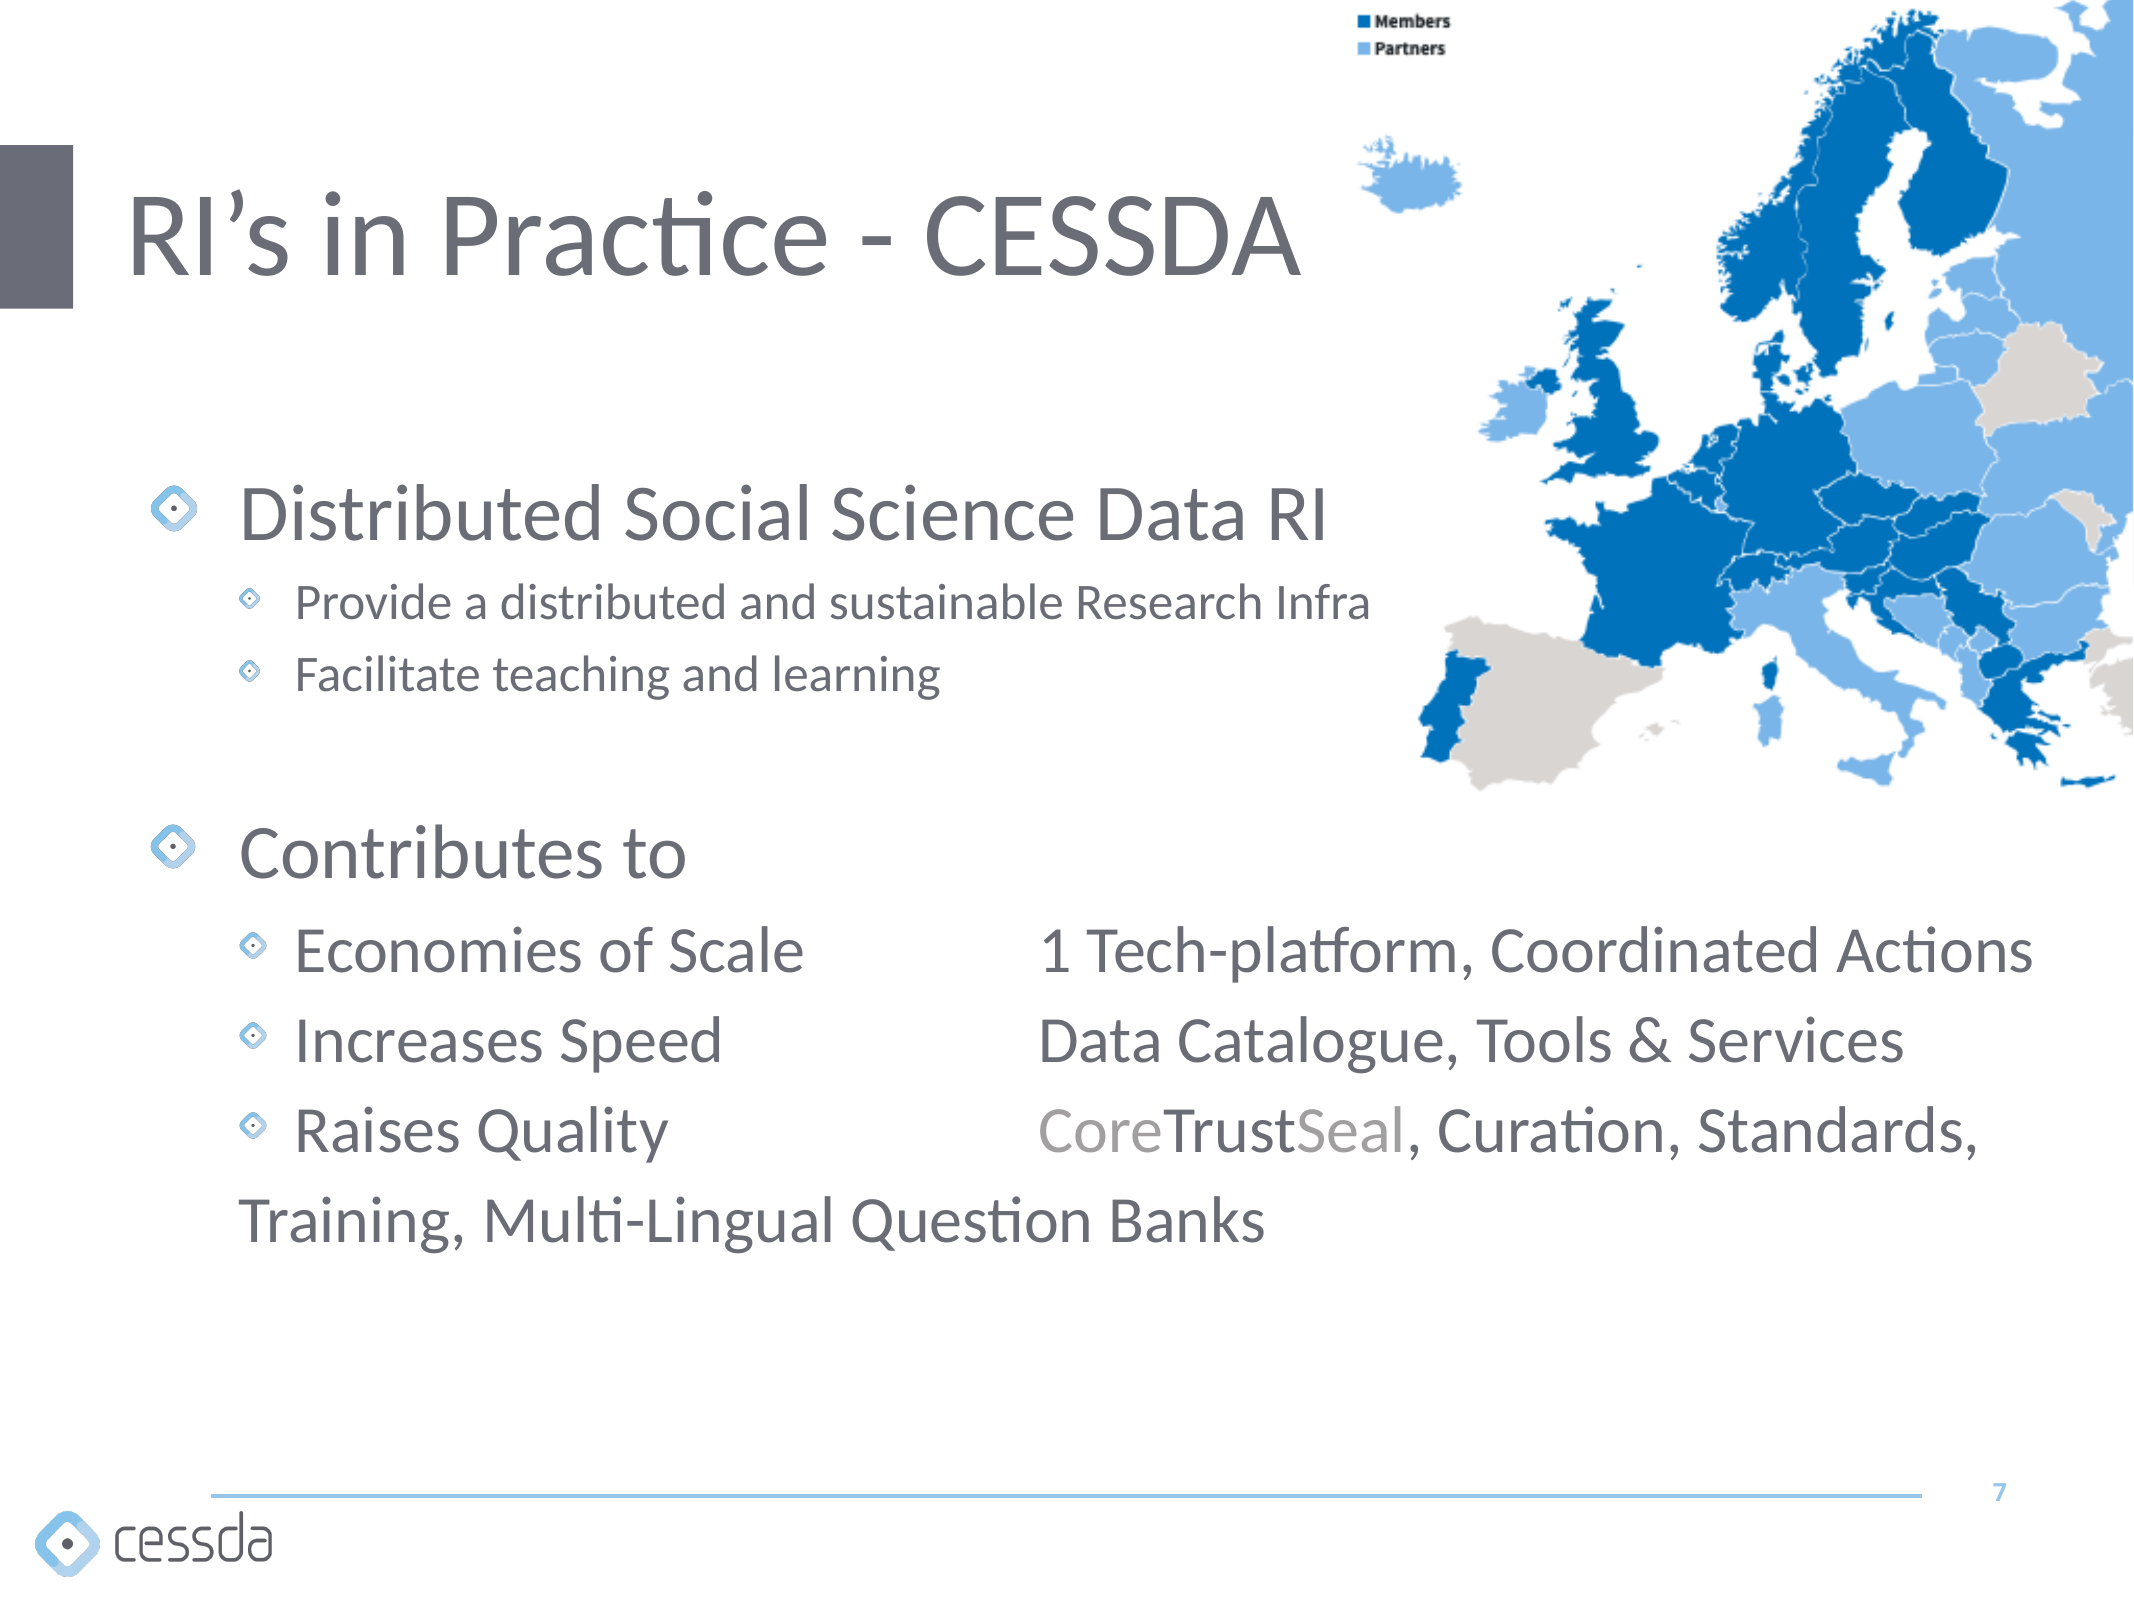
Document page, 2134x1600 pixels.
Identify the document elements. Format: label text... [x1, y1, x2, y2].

list Distributed Social Science Data RI Provide a distributed and sustainable Research Infra Facilitate teaching and learning Contributes to Economies of Scale 1 Tech-platform, Coordinated Actions Increases Speed Data Catalogue, Tools & Services Raises Quality CoreTrustSeal, Curation, Standards, Training, Multi-Lingual Question Banks [117, 377, 2080, 1319]
text_box RI’s in Practice - CESSDA [116, 145, 1349, 309]
slide_number 7 [1978, 1469, 2016, 1526]
picture [0, 0, 2134, 1600]
